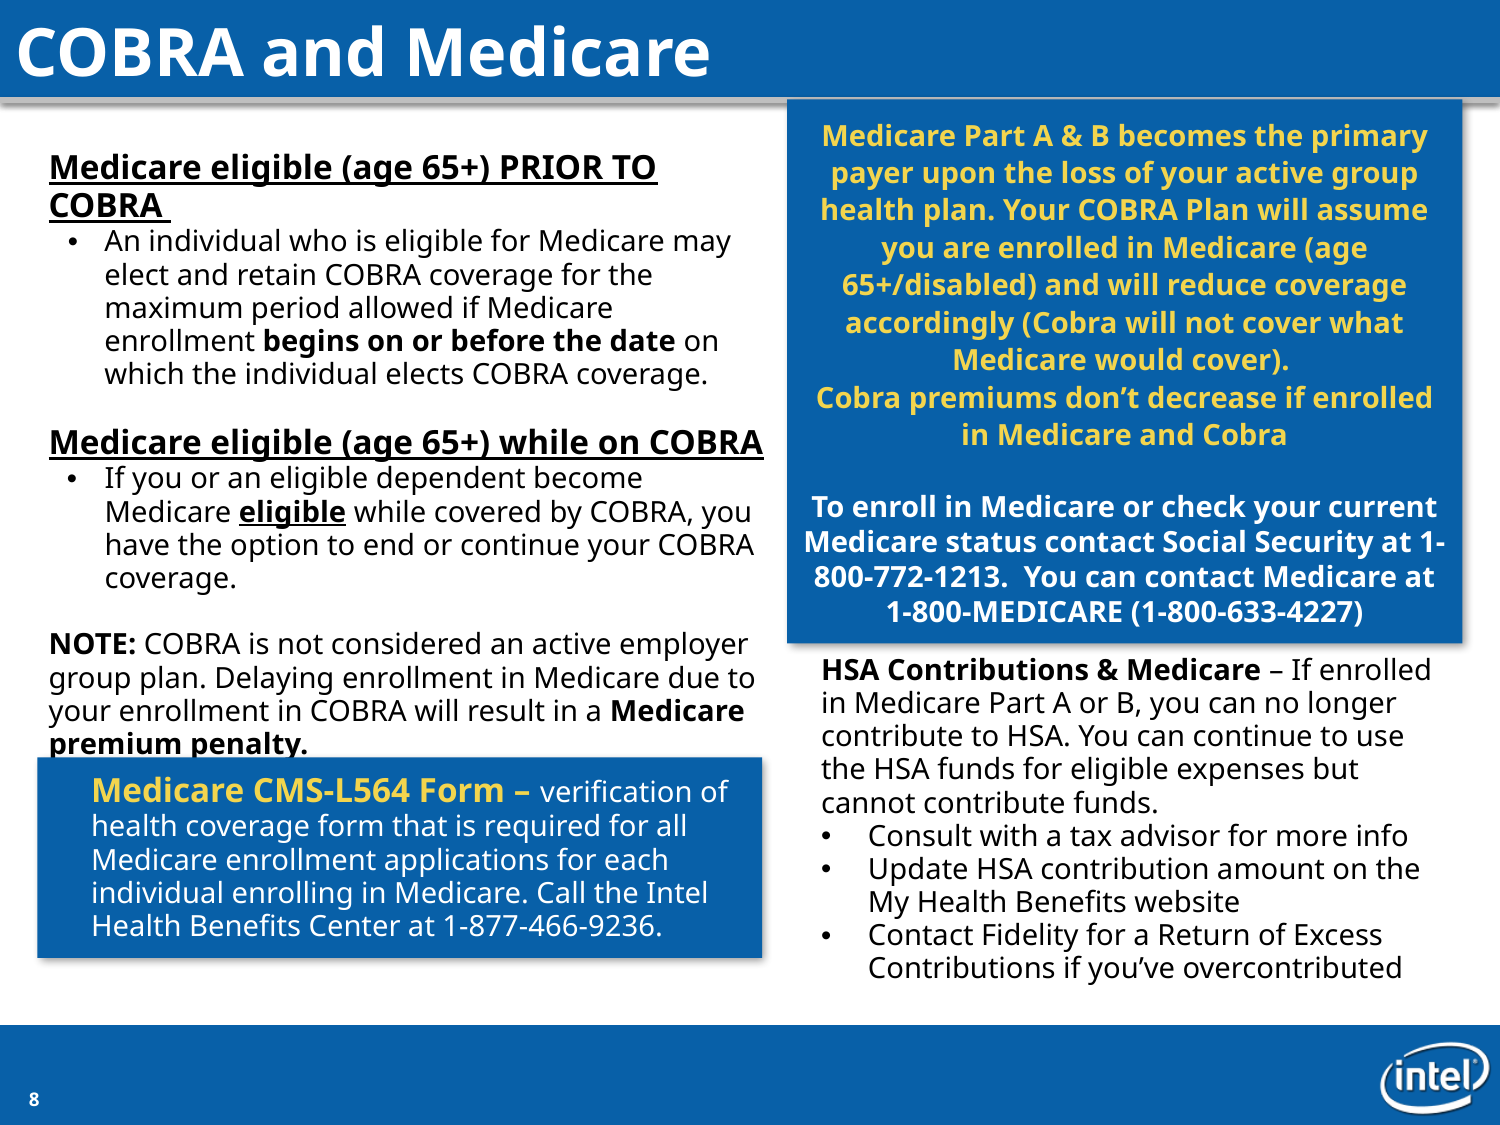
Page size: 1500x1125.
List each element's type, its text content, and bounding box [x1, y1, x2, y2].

list Medicare eligible (age 65+) PRIOR TO COBRA An individual who is eligible for Medicare may elect and retain COBRA coverage for the maximum period allowed if Medicare enrollment begins on or before the date on which the individual elects COBRA coverage. Medicare eligible (age 65+) while on COBRA If you or an eligible dependent become Medicare eligible while covered by COBRA, you have the option to end or continue your COBRA coverage. NOTE: COBRA is not considered an active employer group plan. Delaying enrollment in Medicare due to your enrollment in COBRA will result in a Medicare premium penalty. [33, 141, 787, 719]
text_box HSA Contributions & Medicare – If enrolled in Medicare Part A or B, you can no longer contribute to HSA. You can continue to use the HSA funds for eligible expenses but cannot contribute funds. Consult with a tax advisor for more info Update HSA contribution amount on the My Health Benefits website Contact Fidelity for a Return of Excess Contributions if you’ve overcontributed [787, 646, 1463, 994]
text_box Medicare CMS-L564 Form – verification of health coverage form that is required for all Medicare enrollment applications for each individual enrolling in Medicare. Call the Intel Health Benefits Center at 1-877-466-9236. [37, 757, 763, 958]
text_box Medicare Part A & B becomes the primary payer upon the loss of your active group health plan. Your COBRA Plan will assume you are enrolled in Medicare (age 65+/disabled) and will reduce coverage accordingly (Cobra will not cover what Medicare would cover). Cobra premiums don’t decrease if enrolled in Medicare and Cobra To enroll in Medicare or check your current Medicare status contact Social Security at 1-800-772-1213. You can contact Medicare at 1-800-MEDICARE (1-800-633-4227) [787, 110, 1463, 644]
text_box COBRA and Medicare [0, 0, 1500, 97]
picture [1374, 1037, 1497, 1125]
